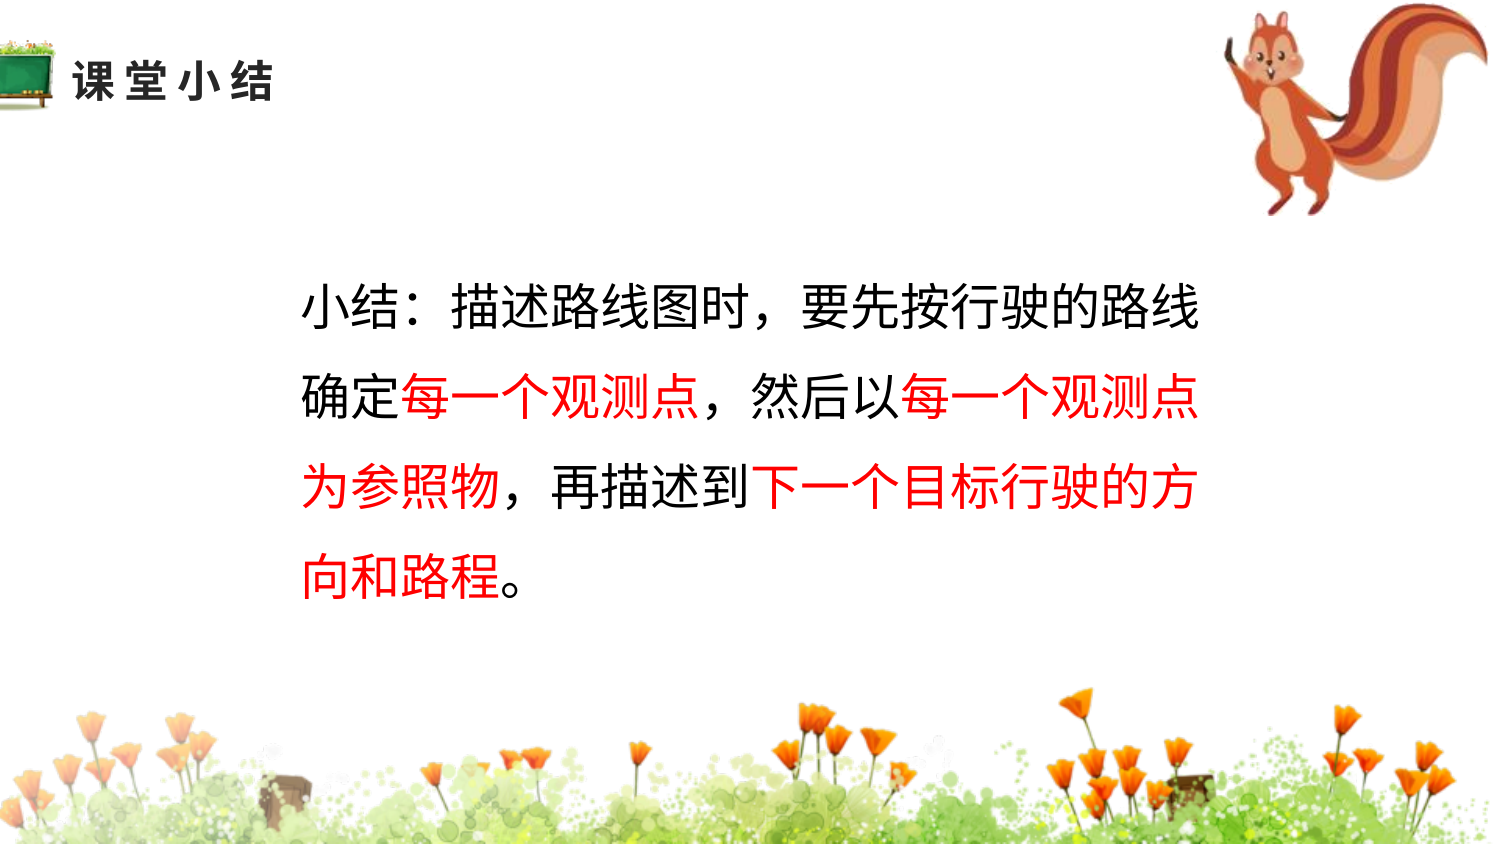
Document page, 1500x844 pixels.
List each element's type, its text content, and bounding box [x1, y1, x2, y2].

picture [0, 680, 1500, 844]
text_box 小结：描述路线图时，要先按行驶的路线确定每一个观测点，然后以每一个观测点为参照物，再描述到下一个目标行驶的方向和路程。 [289, 239, 1215, 611]
text_box 课堂小结 [43, 47, 304, 112]
picture [0, 28, 56, 122]
picture [1213, 1, 1499, 216]
